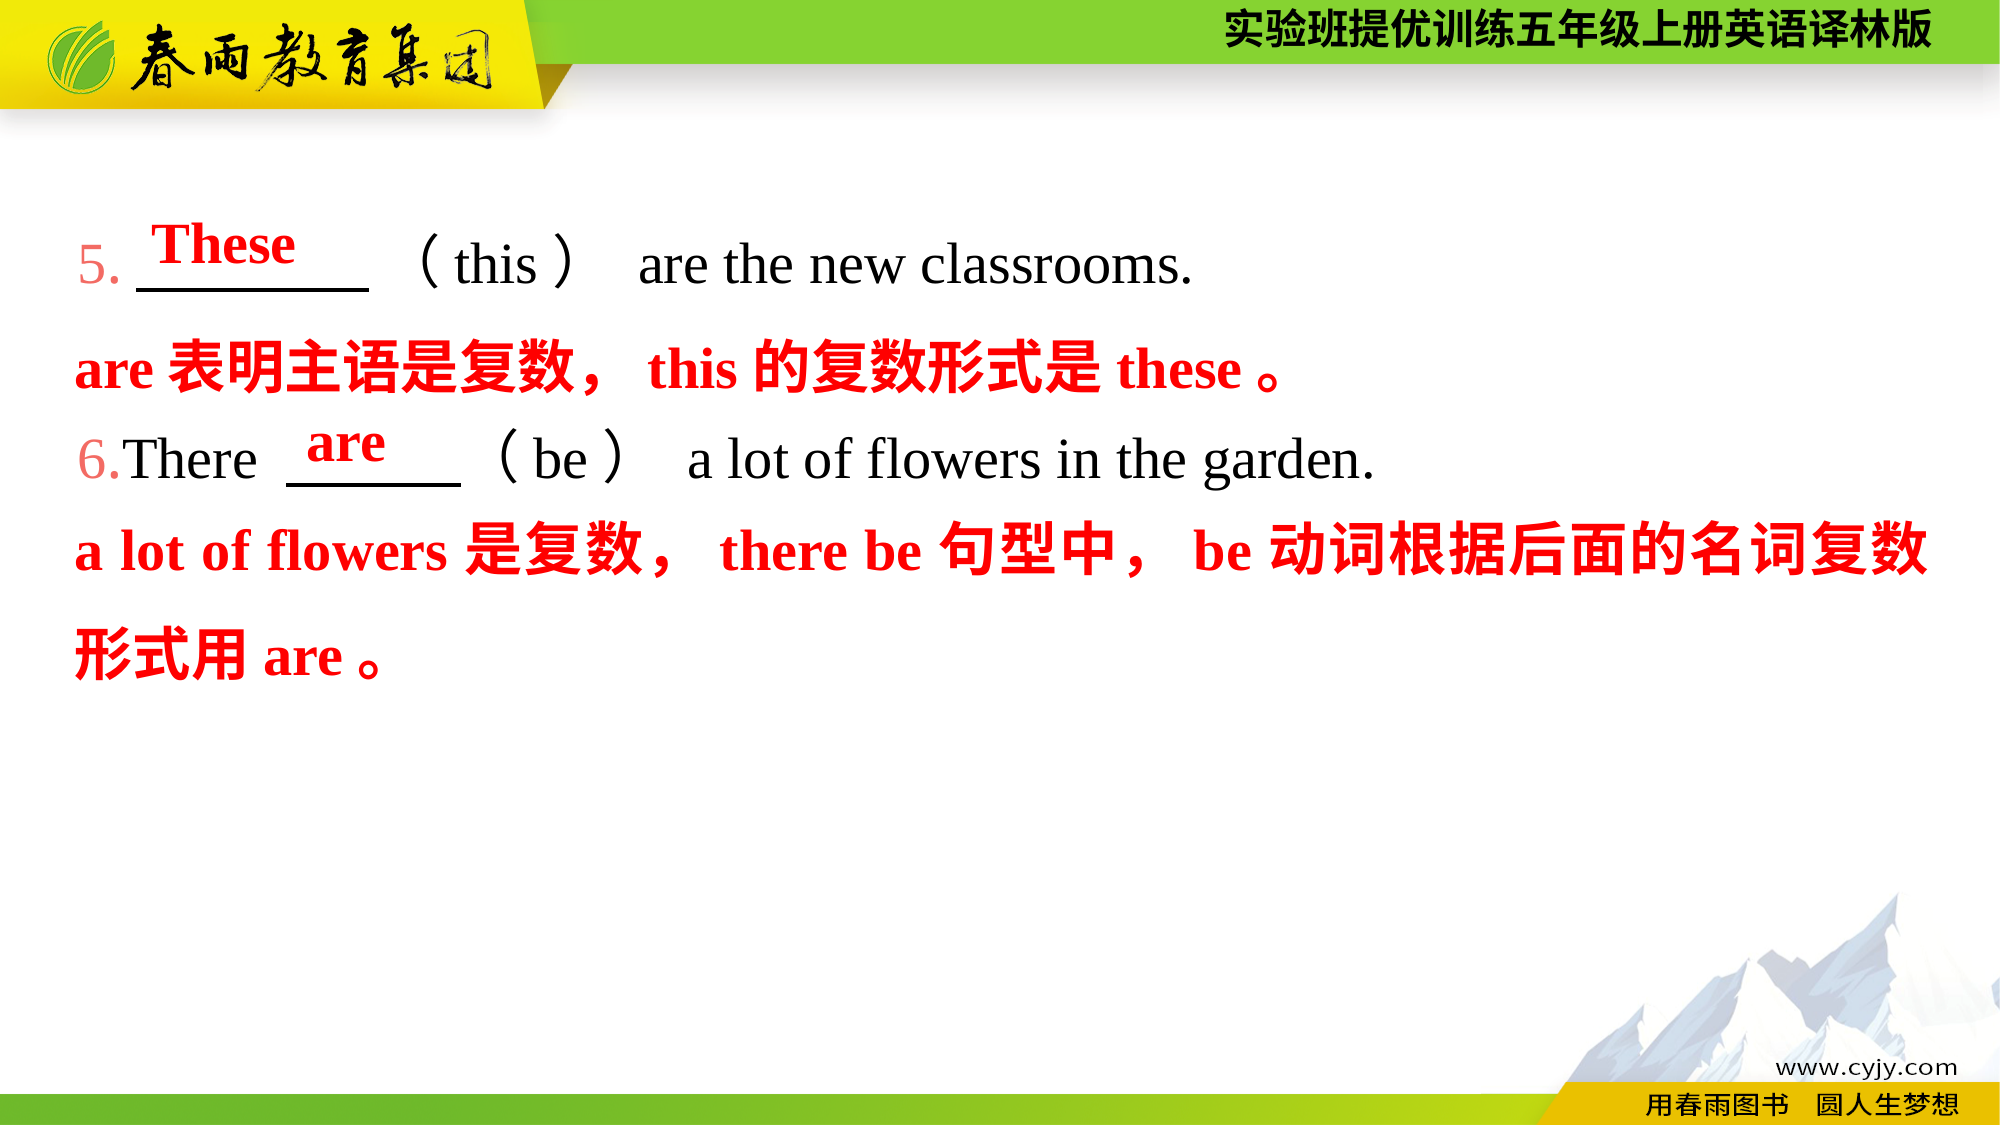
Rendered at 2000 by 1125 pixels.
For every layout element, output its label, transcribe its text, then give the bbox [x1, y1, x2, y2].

text_box a lot of flowers是复数，there be句型中，be动词根据后面的名词复数形式用are。 [59, 469, 1944, 695]
text_box are [291, 395, 402, 481]
list are表明主语是复数，this的复数形式是these。 [59, 288, 1944, 396]
text_box 5. （this） are the new classrooms. 6.There （be） a lot of flowers in the garden. [62, 182, 1947, 498]
text_box These [136, 197, 312, 283]
picture [0, 0, 2000, 1125]
